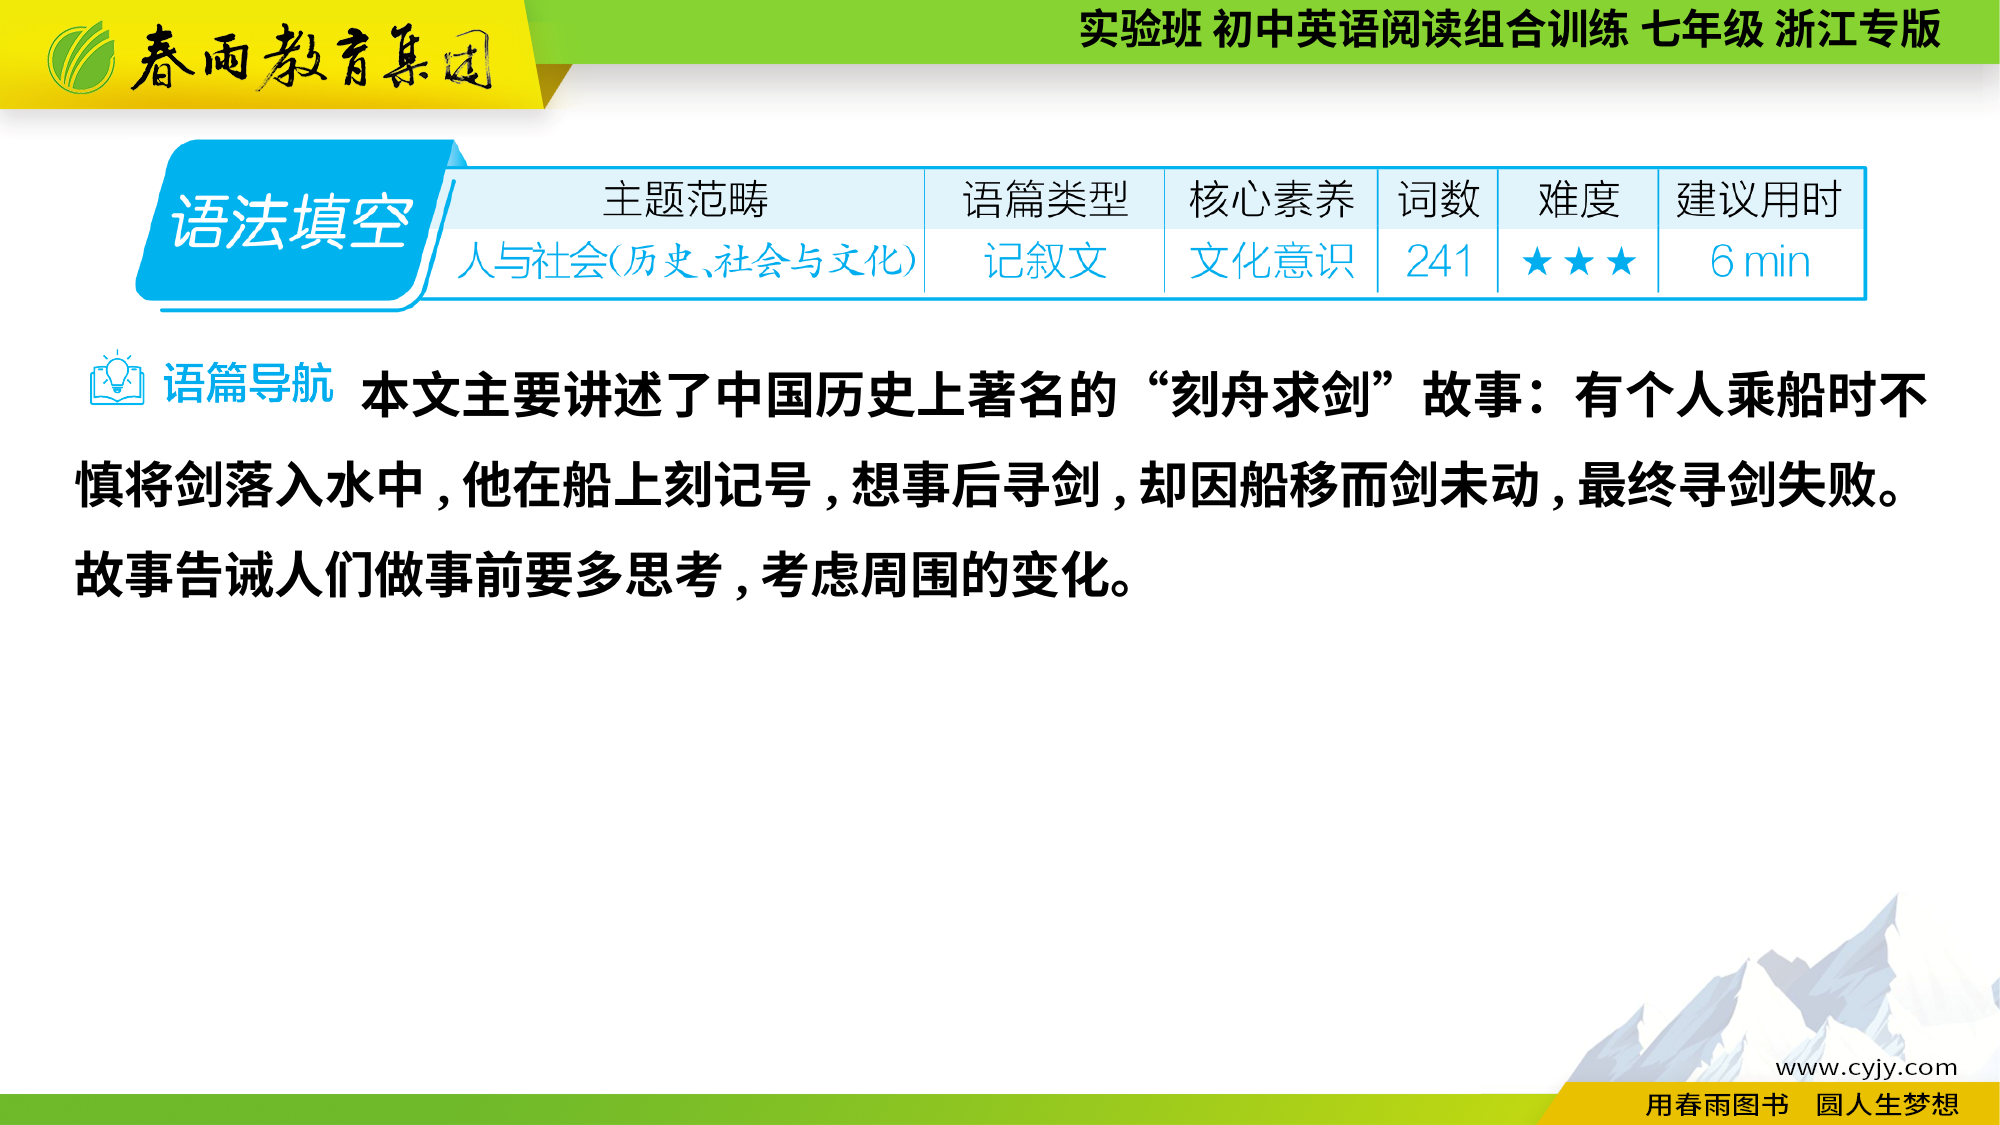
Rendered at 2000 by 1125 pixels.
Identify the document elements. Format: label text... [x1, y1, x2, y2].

list 本文主要讲述了中国历史上著名的“刻舟求剑”故事：有个人乘船时不慎将剑落入水中,他在船上刻记号,想事后寻剑,却因船移而剑未动,最终寻剑失败。故事告诫人们做事前要多思考,考虑周围的变化。 [59, 326, 1944, 603]
picture [0, 0, 2000, 1125]
